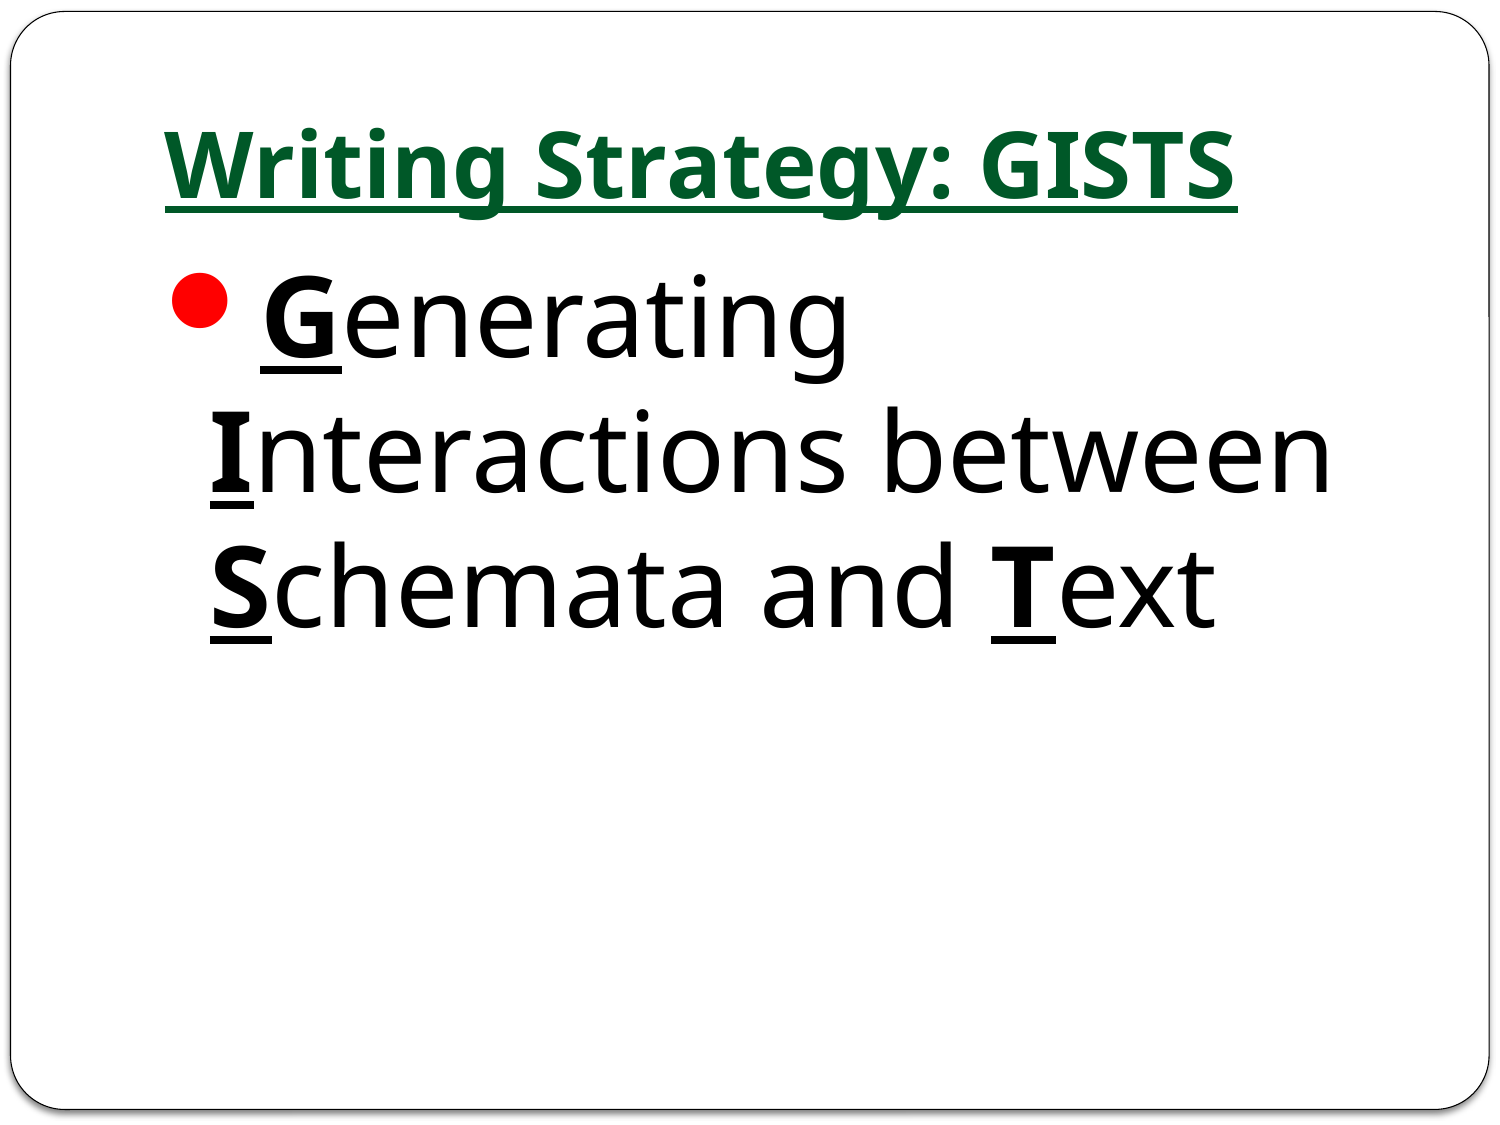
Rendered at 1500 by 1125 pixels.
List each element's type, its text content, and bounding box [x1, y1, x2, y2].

list Generating Interactions between Schemata and Text [150, 237, 1425, 988]
title Writing Strategy: GISTS [150, 45, 1425, 233]
